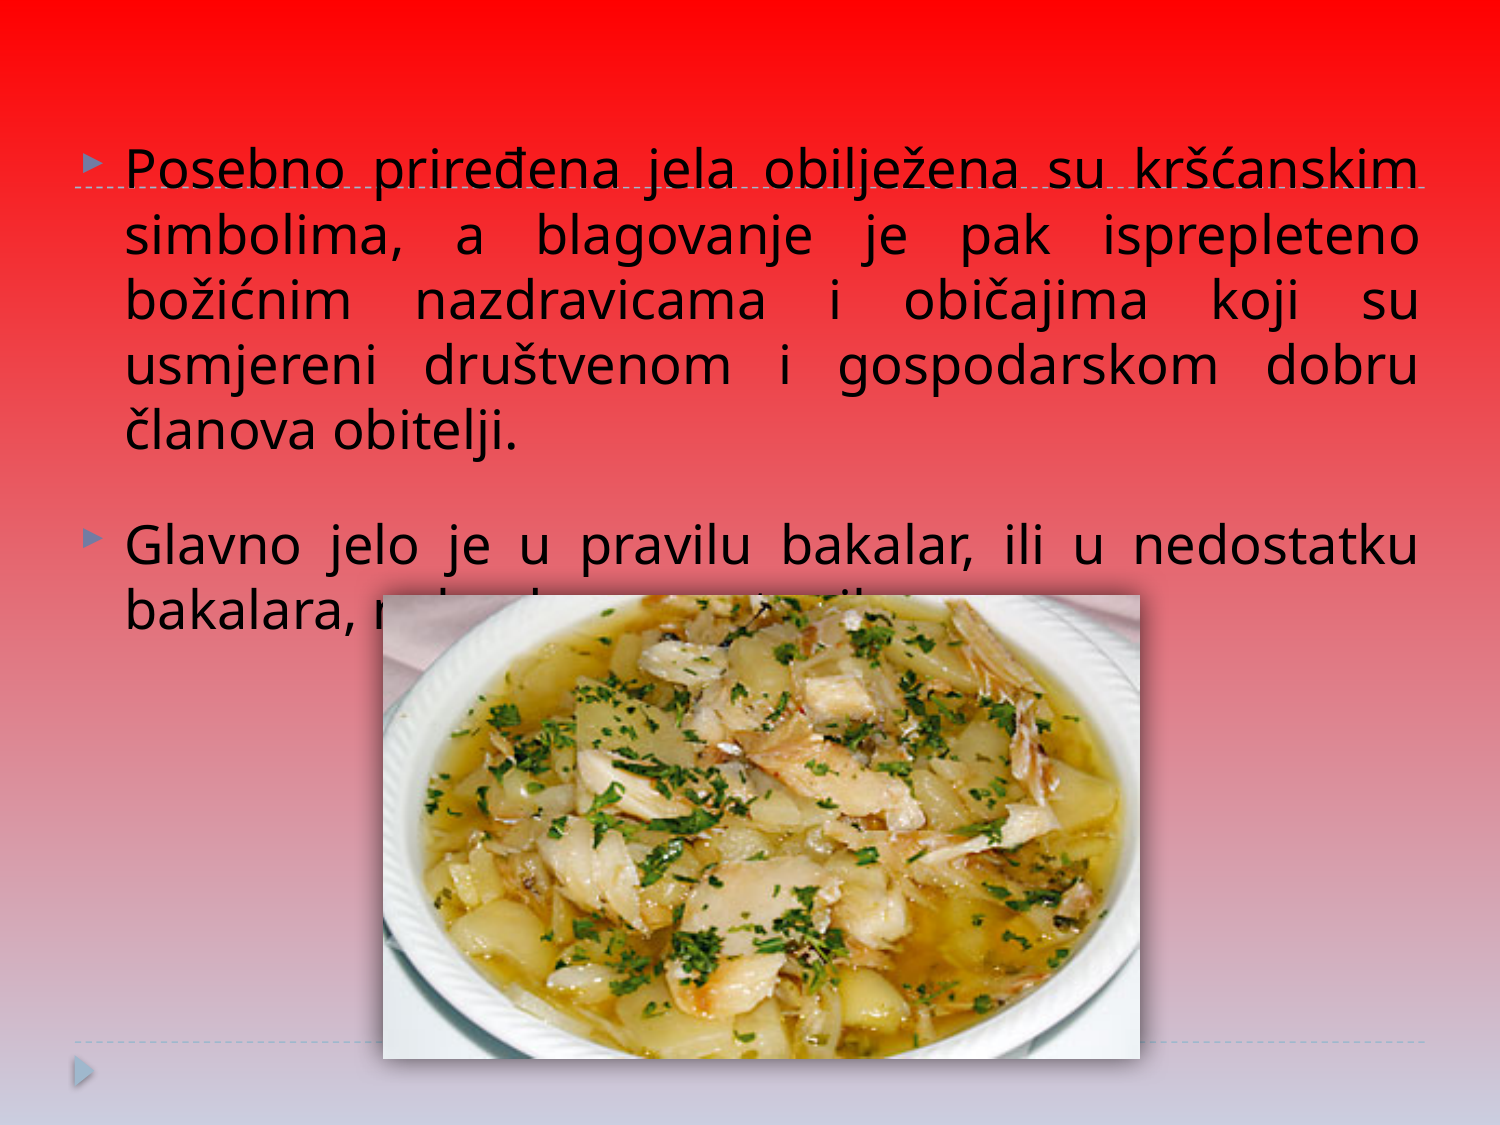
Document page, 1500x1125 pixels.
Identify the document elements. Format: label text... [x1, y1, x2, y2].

list Posebno priređena jela obilježena su kršćanskim simbolima, a blagovanje je pak isprepleteno božićnim nazdravicama i običajima koji su usmjereni društvenom i gospodarskom dobru članova obitelji. Glavno jelo je u pravilu bakalar, ili u nedostatku bakalara, neka druga vrsta ribe. [64, 90, 1437, 1071]
picture [383, 595, 1140, 1059]
